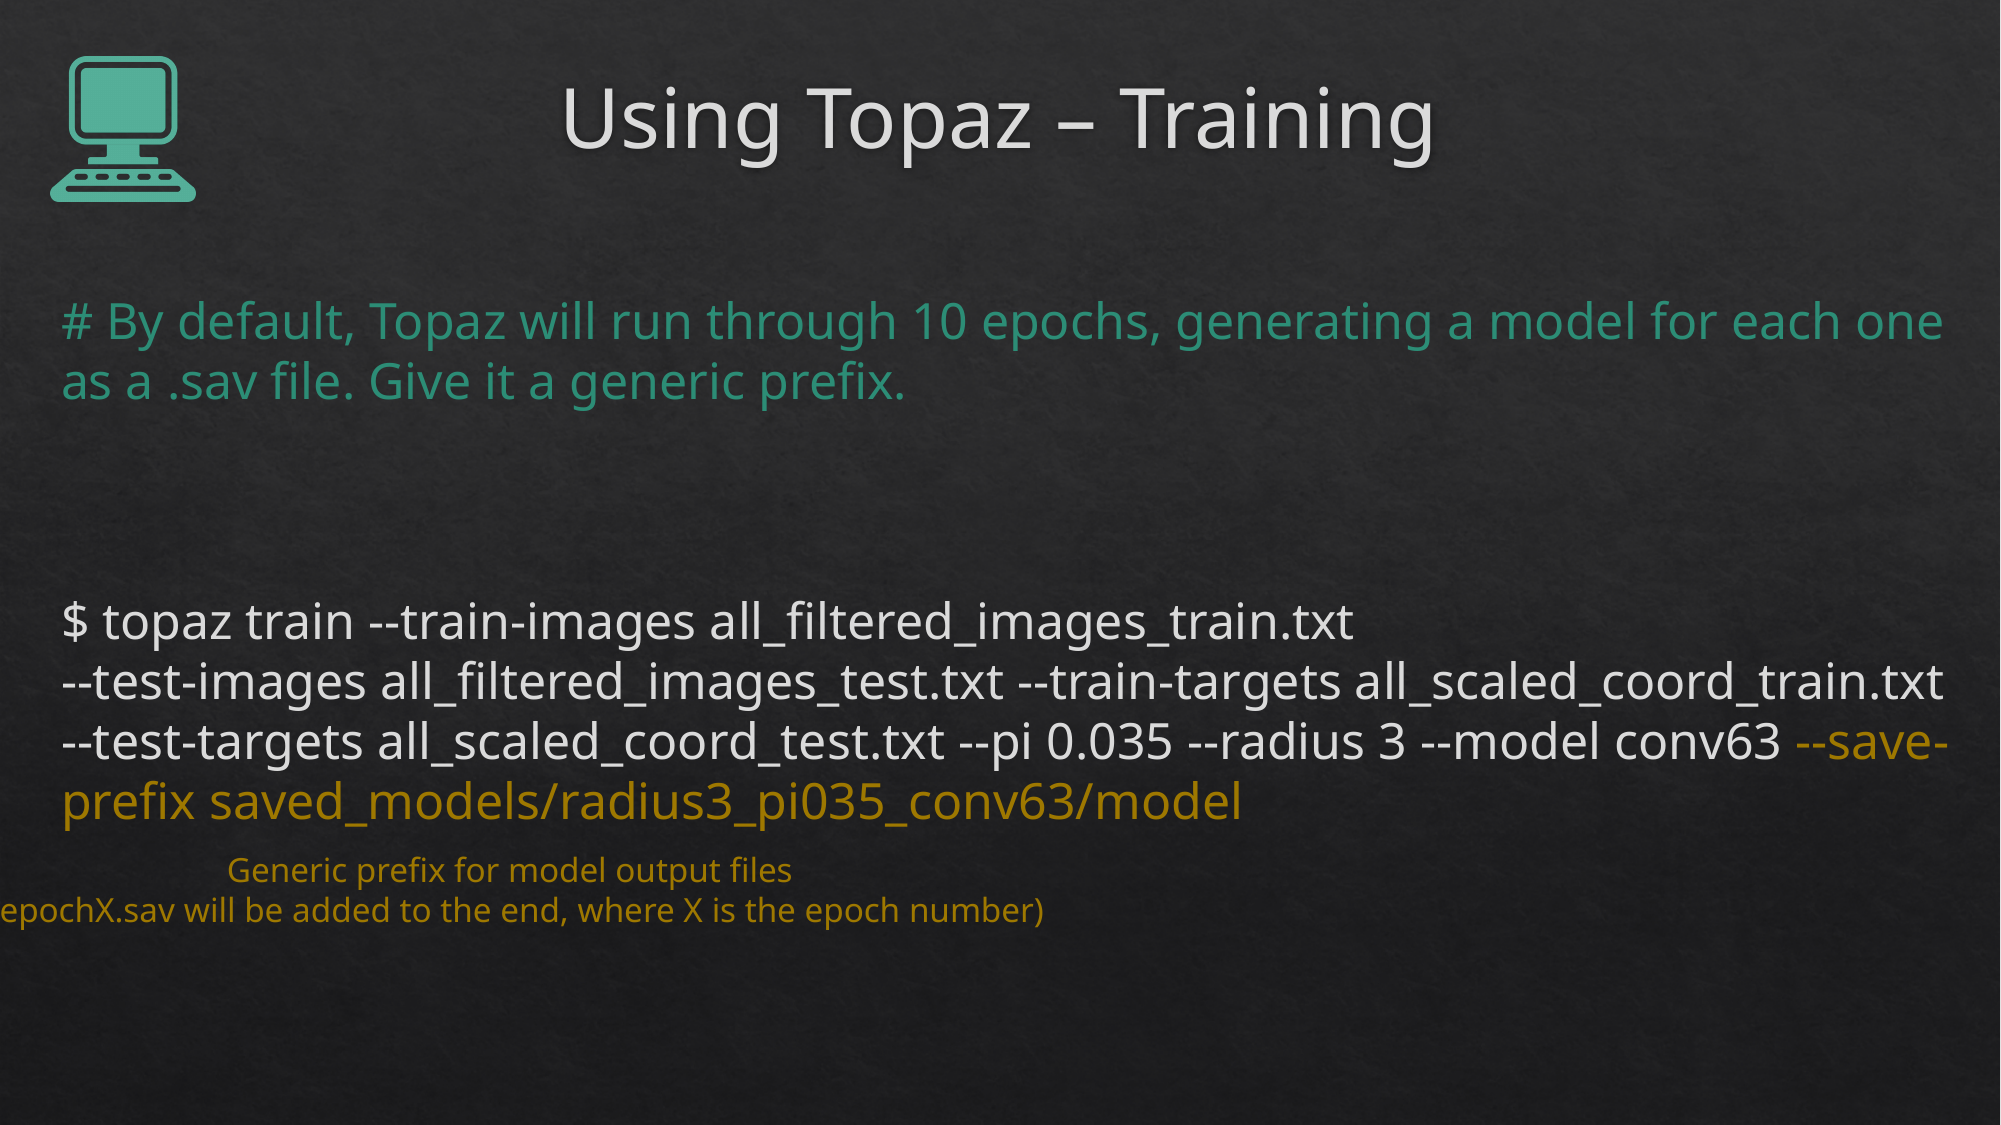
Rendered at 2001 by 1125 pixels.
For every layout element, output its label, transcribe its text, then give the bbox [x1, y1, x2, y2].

text_box # By default, Topaz will run through 10 epochs, generating a model for each one as a .sav file. Give it a generic prefix. $ topaz train --train-images all_filtered_images_train.txt --test-images all_filtered_images_test.txt --train-targets all_scaled_coord_train.txt --test-targets all_scaled_coord_test.txt --pi 0.035 --radius 3 --model conv63 --save-prefix saved_models/radius3_pi035_conv63/model [46, 282, 2000, 837]
text_box Generic prefix for model output files (_epochX.sav will be added to the end, where X is the epoch number) [0, 842, 1061, 937]
picture [49, 56, 196, 202]
title Using Topaz – Training [149, 35, 1849, 195]
